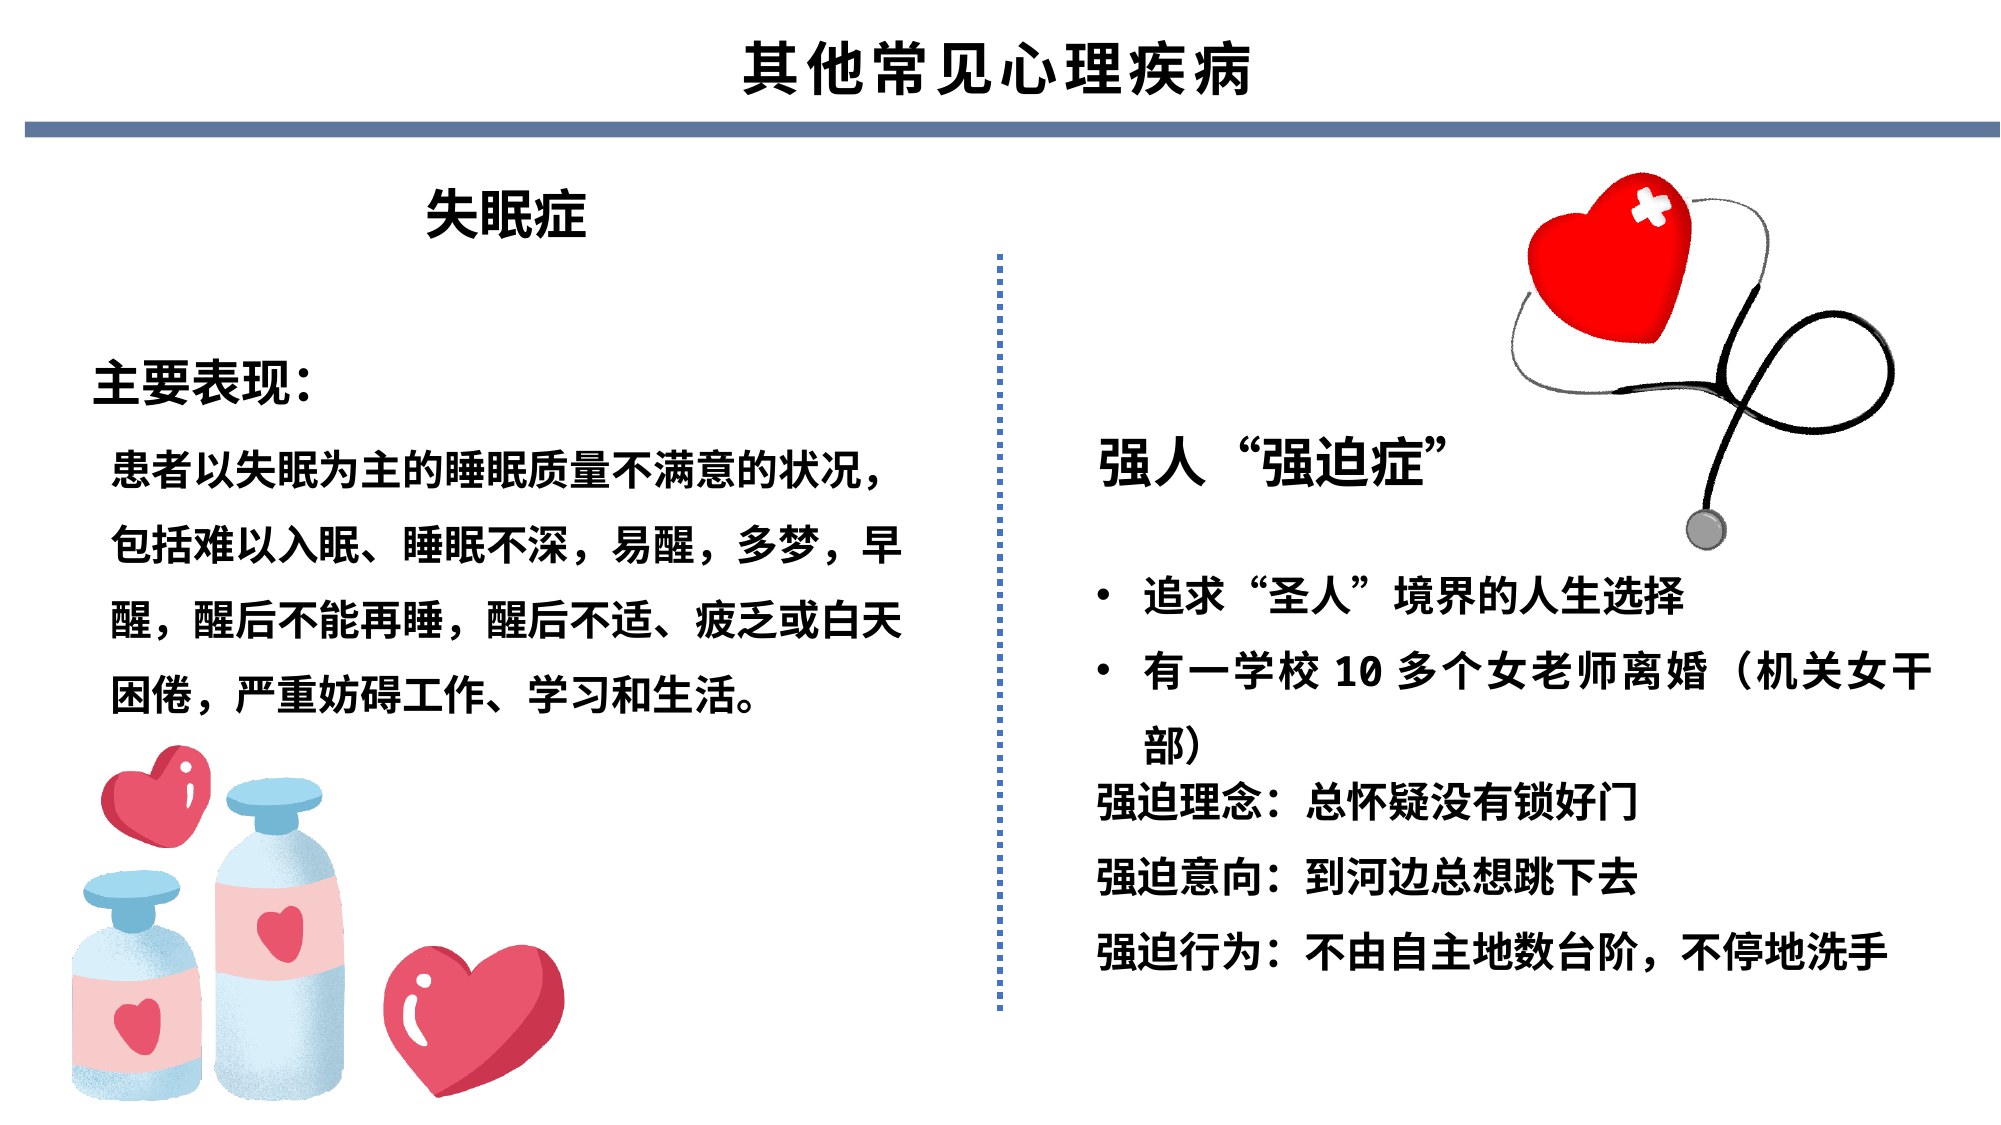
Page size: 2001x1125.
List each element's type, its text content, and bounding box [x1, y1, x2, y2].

text_box [1937, 121, 2000, 138]
text_box [24, 121, 1417, 138]
text_box 强人“强迫症” [1084, 420, 1417, 501]
text_box 强迫理念：总怀疑没有锁好门 强迫意向：到河边总想跳下去 强迫行为：不由自主地数台阶，不停地洗手 [1081, 743, 1924, 983]
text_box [74, 313, 919, 718]
picture [1321, 0, 2000, 710]
text_box 追求“圣人”境界的人生选择 有一学校10多个女老师离婚（机关女干部） [1081, 537, 1949, 778]
text_box 其他常见心理疾病 [727, 25, 1267, 110]
text_box 失眠症 [410, 173, 603, 253]
picture [0, 726, 603, 1110]
